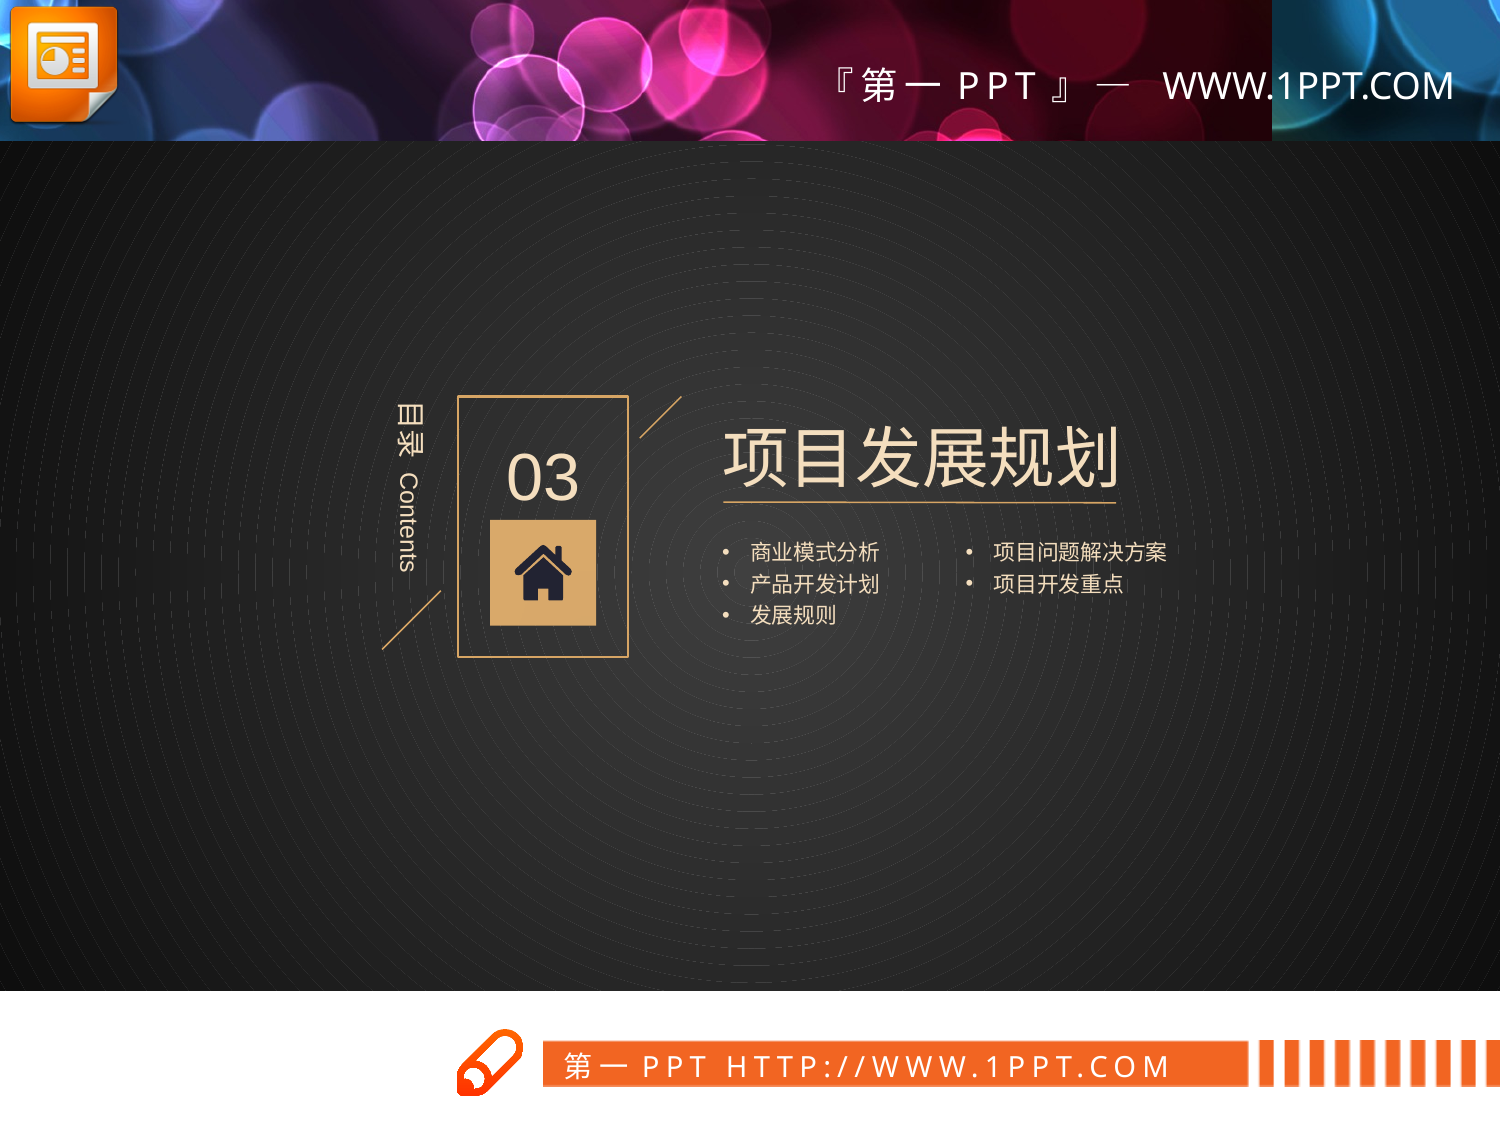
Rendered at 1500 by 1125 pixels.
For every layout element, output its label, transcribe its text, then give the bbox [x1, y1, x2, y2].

picture [0, 0, 1500, 141]
text_box 项目问题解决方案 项目开发重点 [950, 526, 1223, 604]
text_box 商业模式分析 产品开发计划 发展规则 [707, 526, 939, 636]
picture [543, 1040, 1500, 1087]
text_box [381, 590, 442, 650]
text_box [458, 396, 628, 657]
text_box 项目发展规划 [714, 396, 1152, 500]
text_box [490, 519, 597, 626]
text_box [513, 544, 573, 601]
text_box 目录 Contents [388, 389, 443, 591]
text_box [639, 396, 682, 439]
text_box 03 [496, 414, 591, 518]
